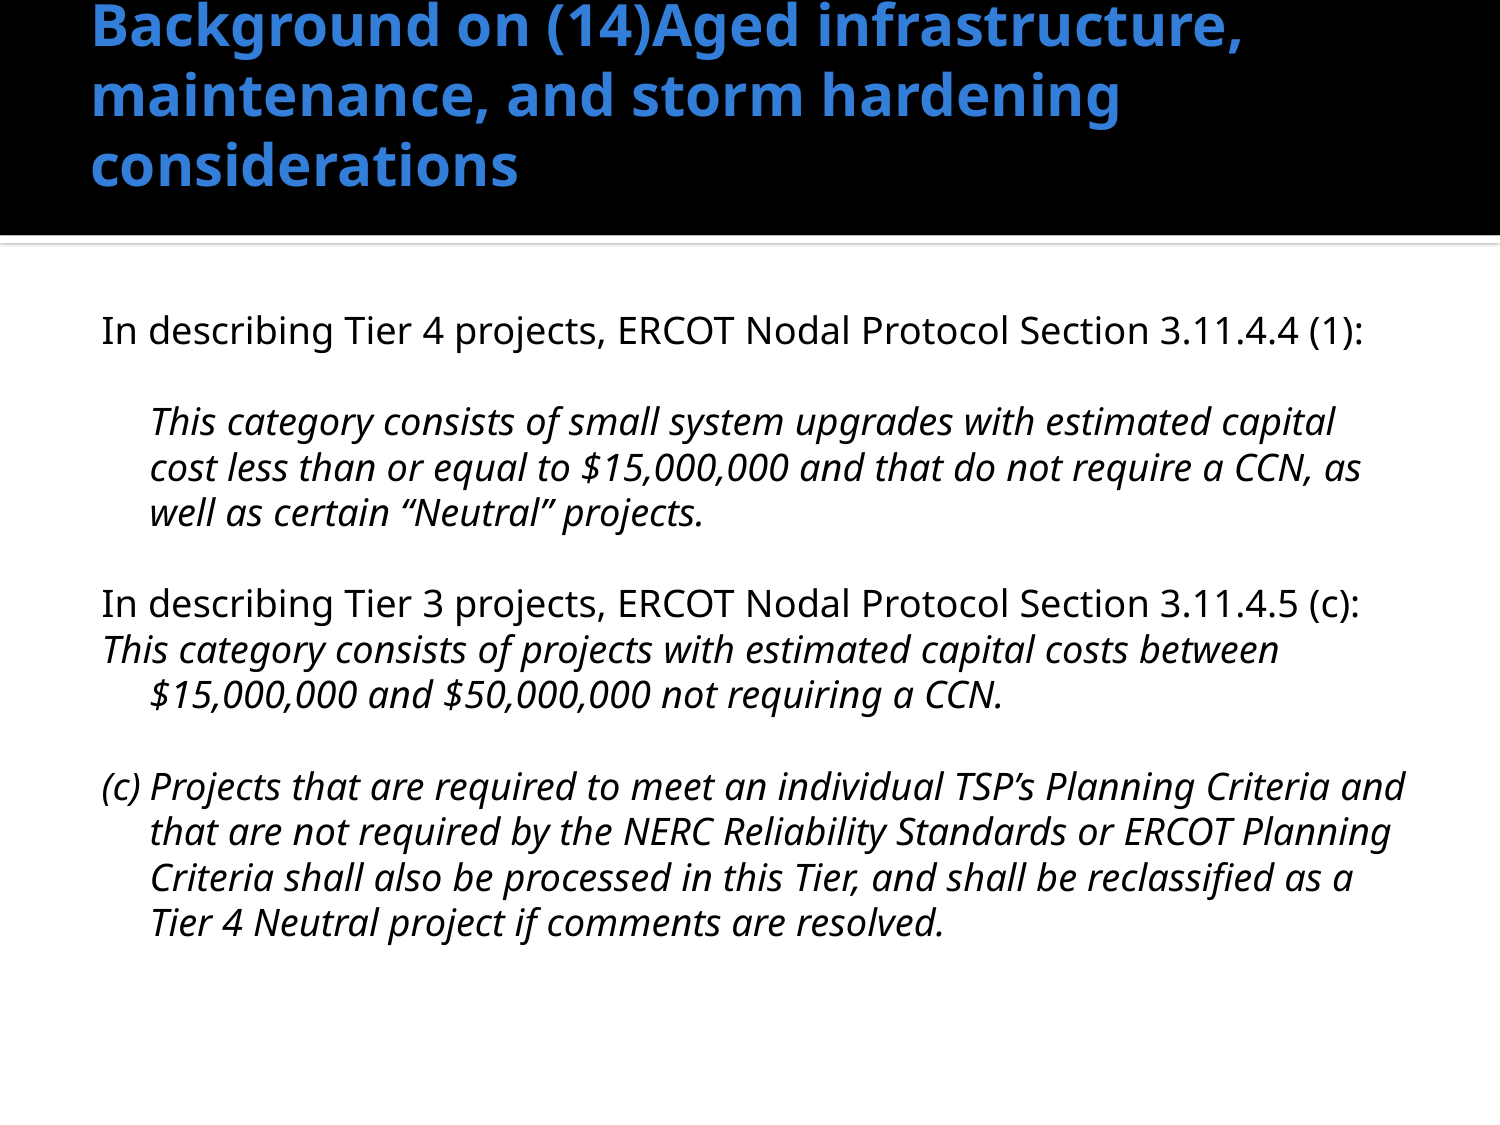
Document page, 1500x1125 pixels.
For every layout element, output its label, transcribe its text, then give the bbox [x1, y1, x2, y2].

title Background on (14)Aged infrastructure, maintenance, and storm hardening considerations [75, 25, 1425, 231]
list In describing Tier 4 projects, ERCOT Nodal Protocol Section 3.11.4.4 (1): This category consists of small system upgrades with estimated capital cost less than or equal to $15,000,000 and that do not require a CCN, as well as certain “Neutral” projects. In describing Tier 3 projects, ERCOT Nodal Protocol Section 3.11.4.5 (c): This category consists of projects with estimated capital costs between $15,000,000 and $50,000,000 not requiring a CCN. (c) Projects that are required to meet an individual TSP’s Planning Criteria and that are not required by the NERC Reliability Standards or ERCOT Planning Criteria shall also be processed in this Tier, and shall be reclassified as a Tier 4 Neutral project if comments are resolved. [75, 291, 1425, 1050]
